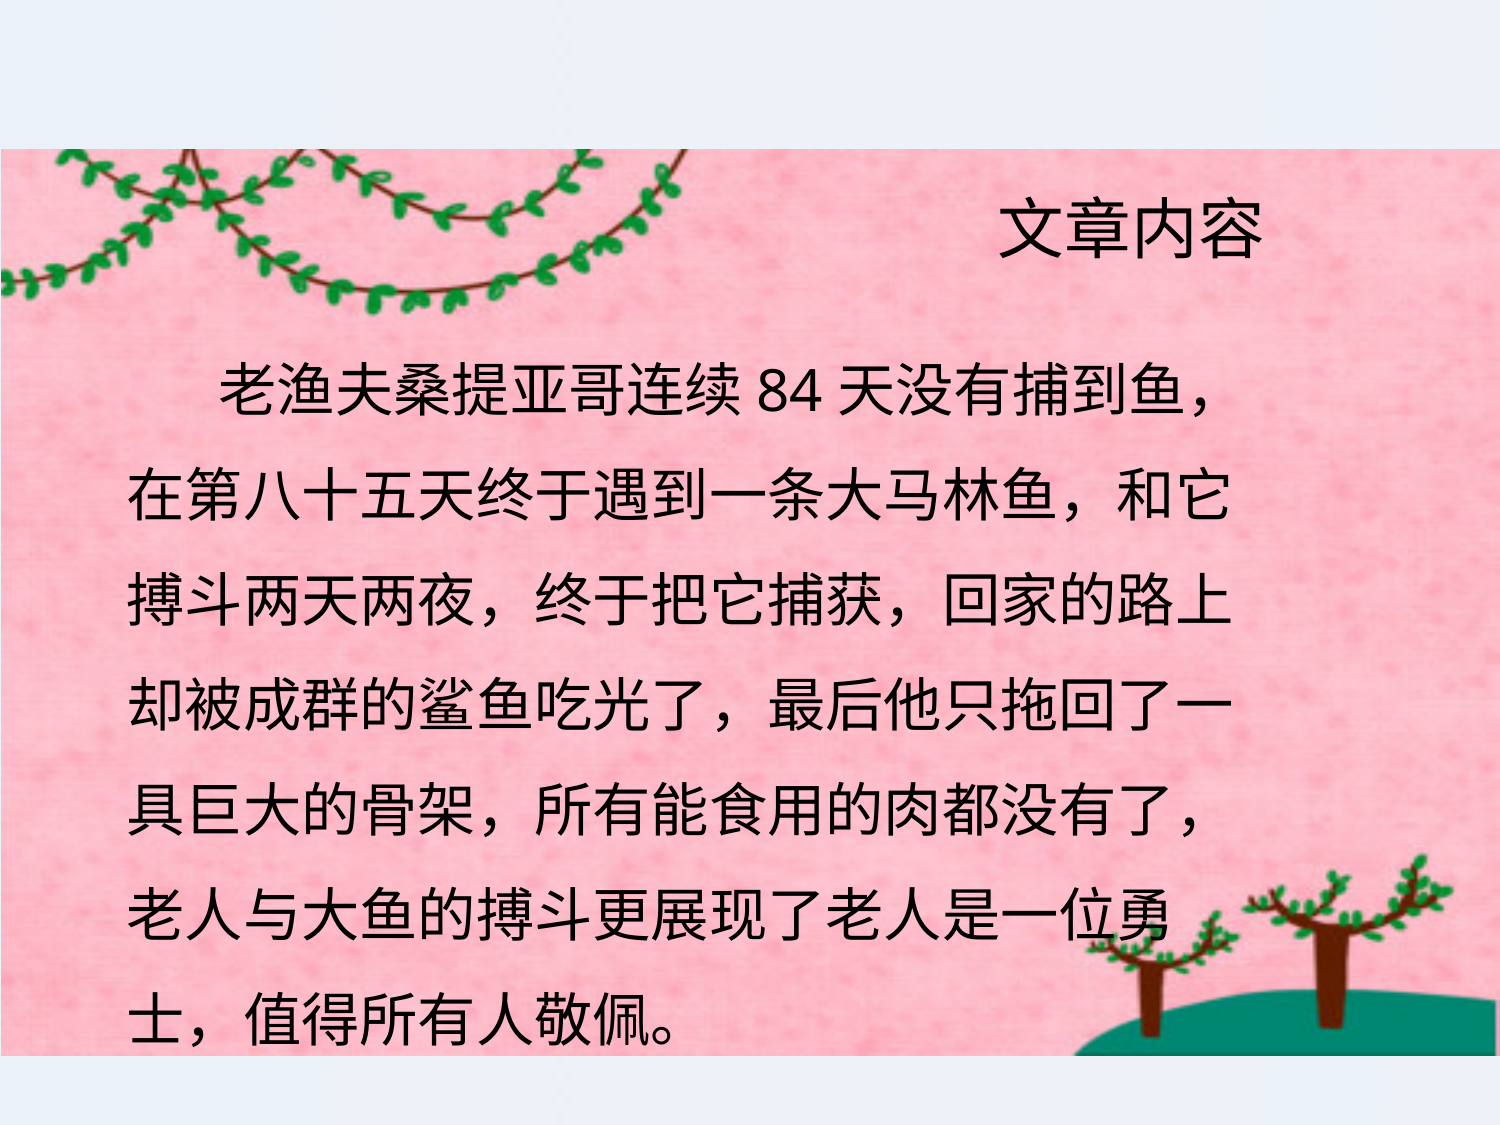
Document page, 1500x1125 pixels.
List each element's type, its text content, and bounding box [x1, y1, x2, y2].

text_box 老渔夫桑提亚哥连续84天没有捕到鱼，在第八十五天终于遇到一条大马林鱼，和它搏斗两天两夜，终于把它捕获，回家的路上却被成群的鲨鱼吃光了，最后他只拖回了一具巨大的骨架，所有能食用的肉都没有了，老人与大鱼的搏斗更展现了老人是一位勇士，值得所有人敬佩。 [111, 1056, 1280, 1061]
picture [0, 0, 1500, 1125]
